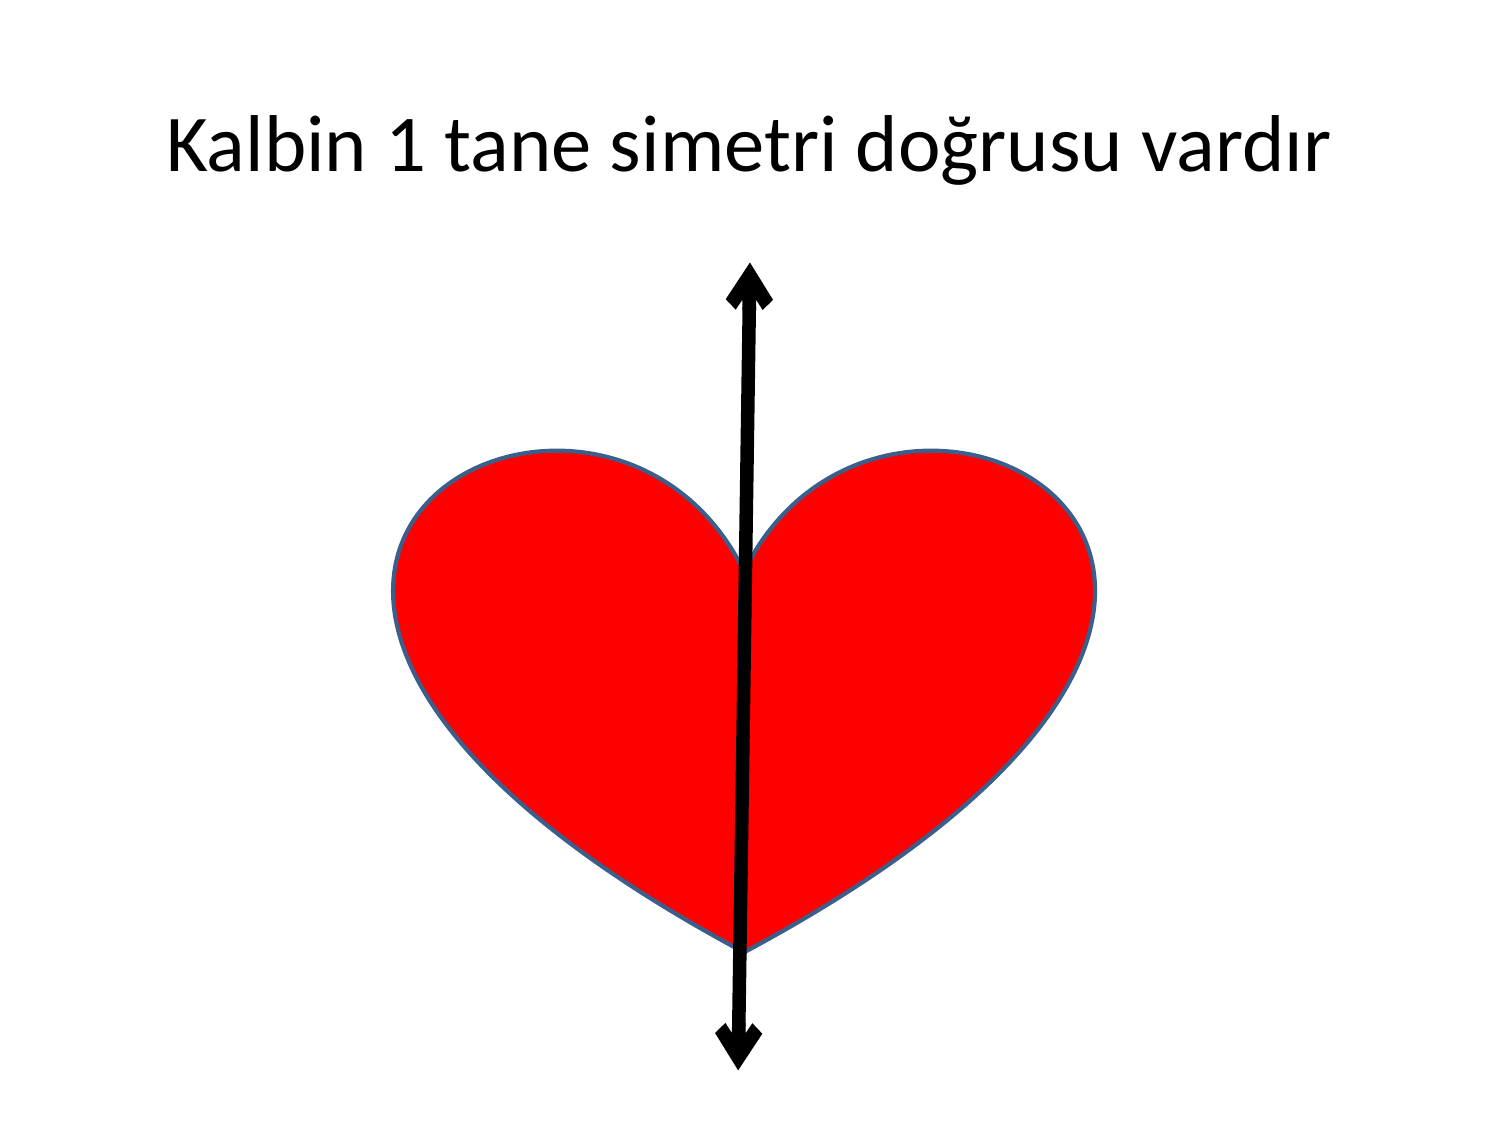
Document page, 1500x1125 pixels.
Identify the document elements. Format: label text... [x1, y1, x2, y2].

text_box [390, 448, 732, 949]
text_box [755, 448, 1098, 949]
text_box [737, 262, 751, 1071]
title Kalbin 1 tane simetri doğrusu vardır [75, 45, 1425, 233]
